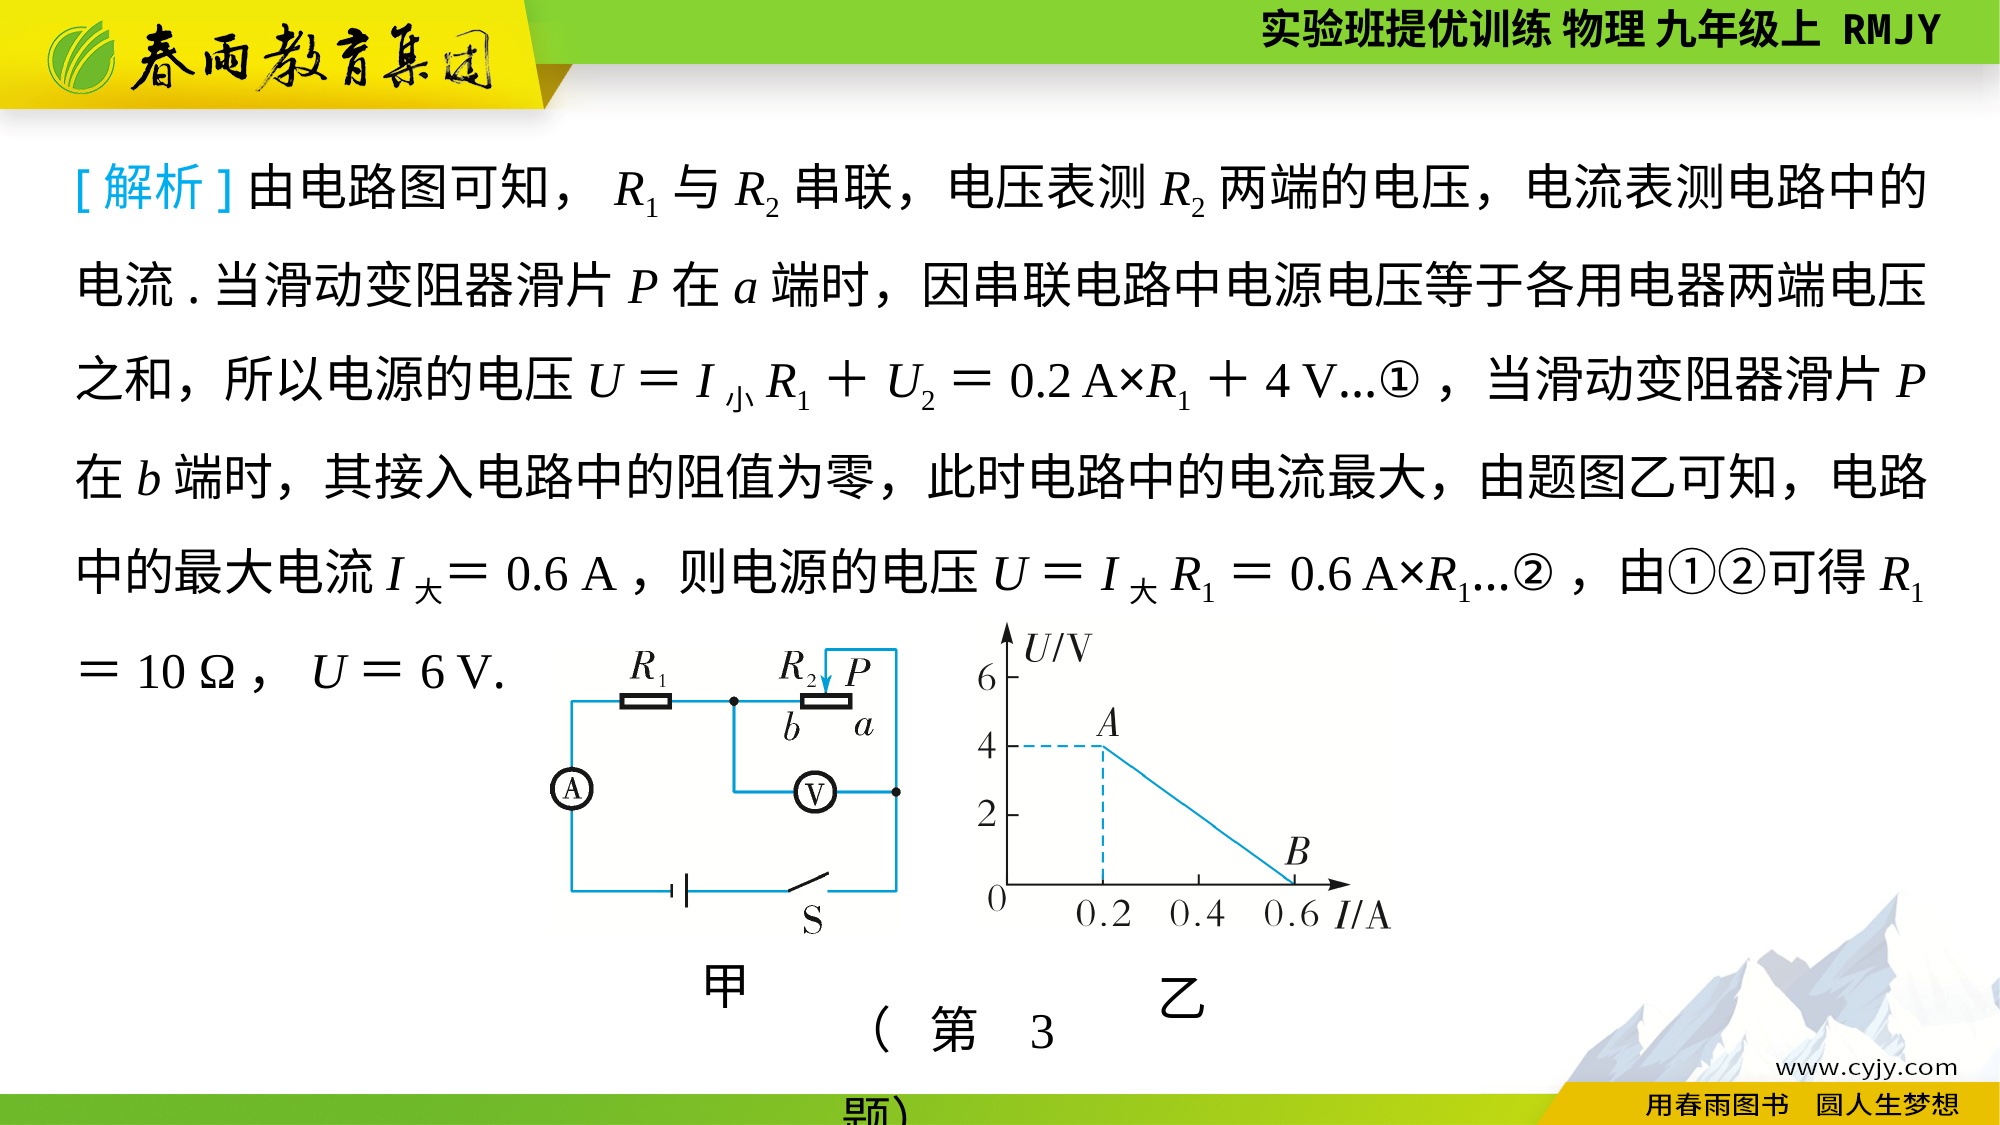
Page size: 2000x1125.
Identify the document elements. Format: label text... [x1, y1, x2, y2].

picture [0, 0, 2000, 1125]
text_box [解析]由电路图可知，R1与R2串联，电压表测R2两端的电压，电流表测电路中的电流.当滑动变阻器滑片P在a端时，因串联电路中电源电压等于各用电器两端电压之和，所以电源的电压U＝I小R1＋U2＝0.2 A×R1＋4 V…①，当滑动变阻器滑片P在b端时，其接入电路中的阻值为零，此时电路中的电流最大，由题图乙可知，电路中的最大电流I大＝0.6 A，则电源的电压U＝I大R1＝0.6 A×R1…②，由①②可得R1＝10 Ω，U＝6 V. [59, 113, 1944, 706]
text_box 乙 [1143, 938, 1223, 1034]
text_box （第3题） [826, 960, 1082, 1066]
text_box 甲 [685, 942, 766, 1022]
